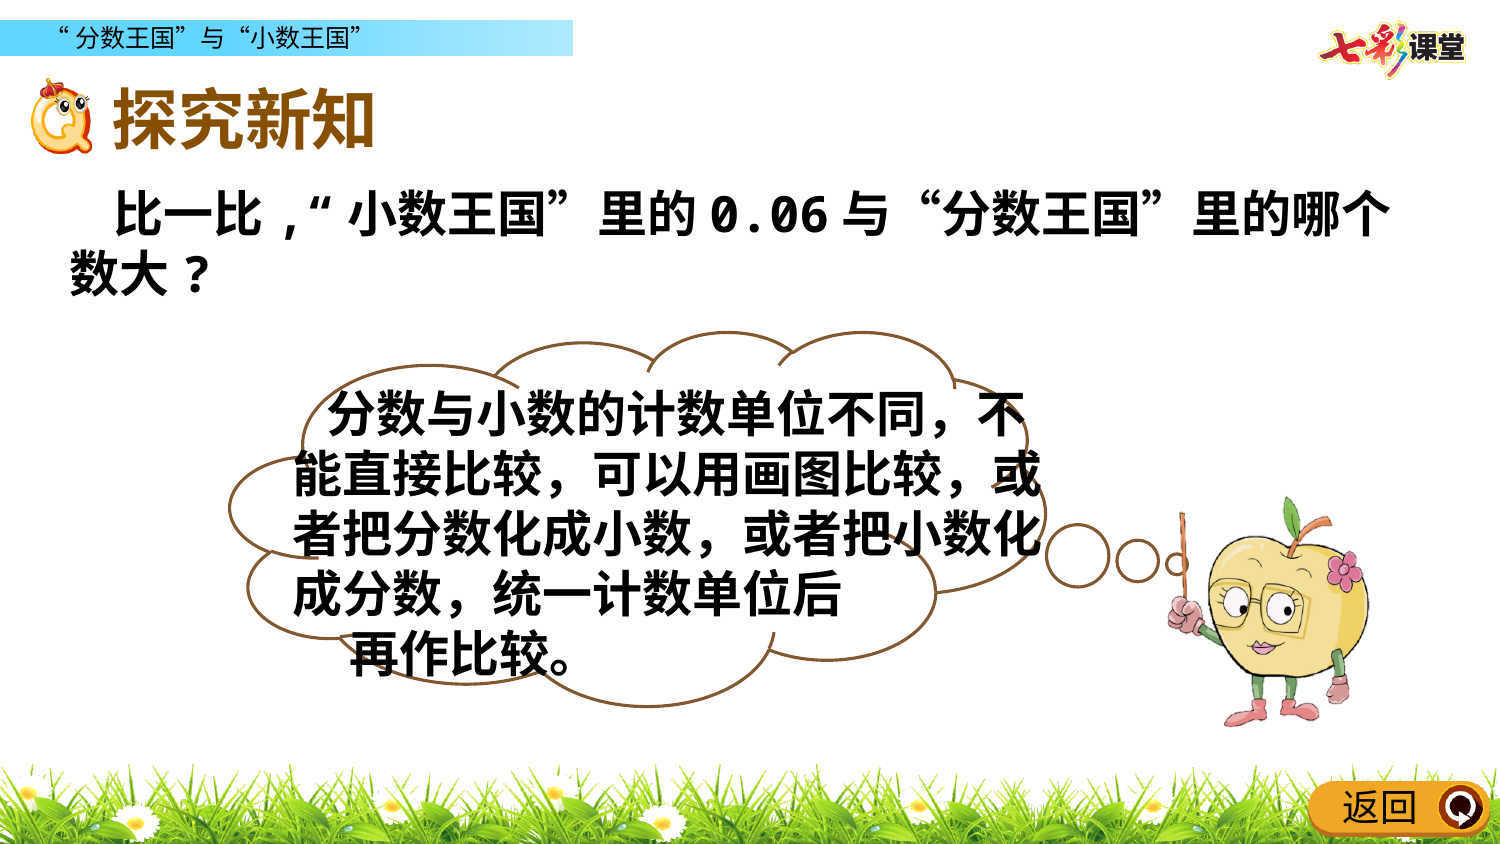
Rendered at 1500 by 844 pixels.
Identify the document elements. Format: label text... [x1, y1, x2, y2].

text_box 探究新知 [100, 72, 404, 164]
picture [1163, 492, 1373, 730]
picture [0, 764, 1500, 844]
picture [31, 78, 92, 154]
picture [1316, 20, 1468, 80]
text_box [229, 330, 1058, 706]
